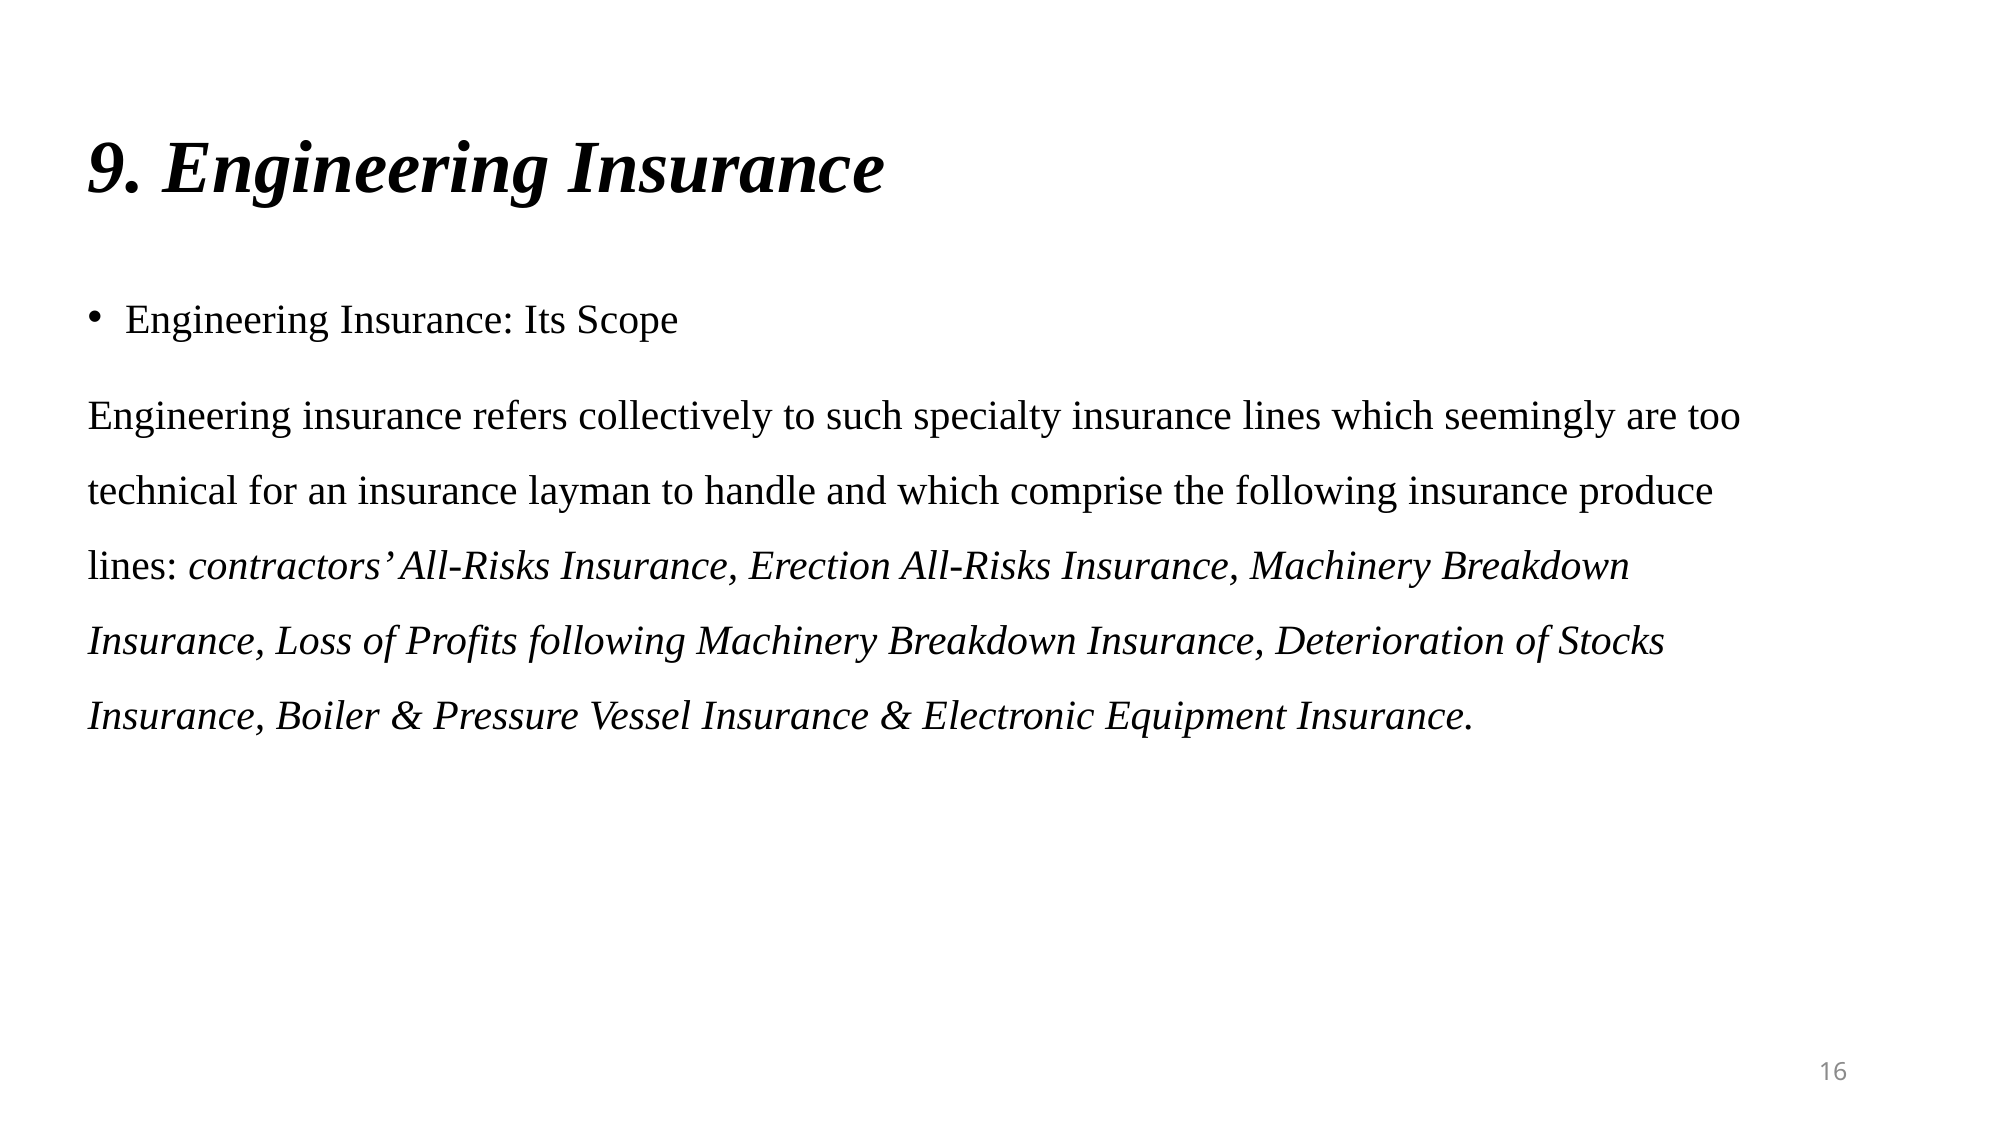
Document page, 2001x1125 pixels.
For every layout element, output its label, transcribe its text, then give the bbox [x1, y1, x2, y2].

title 9. Engineering Insurance [72, 114, 1459, 223]
slide_number 16 [1412, 1042, 1863, 1103]
list Engineering Insurance: Its Scope Engineering insurance refers collectively to such specialty insurance lines which seemingly are too technical for an insurance layman to handle and which comprise the following insurance produce lines: contractors’ All-Risks Insurance, Erection All-Risks Insurance, Machinery Breakdown Insurance, Loss of Profits following Machinery Breakdown Insurance, Deterioration of Stocks Insurance, Boiler & Pressure Vessel Insurance & Electronic Equipment Insurance. [72, 258, 1806, 918]
